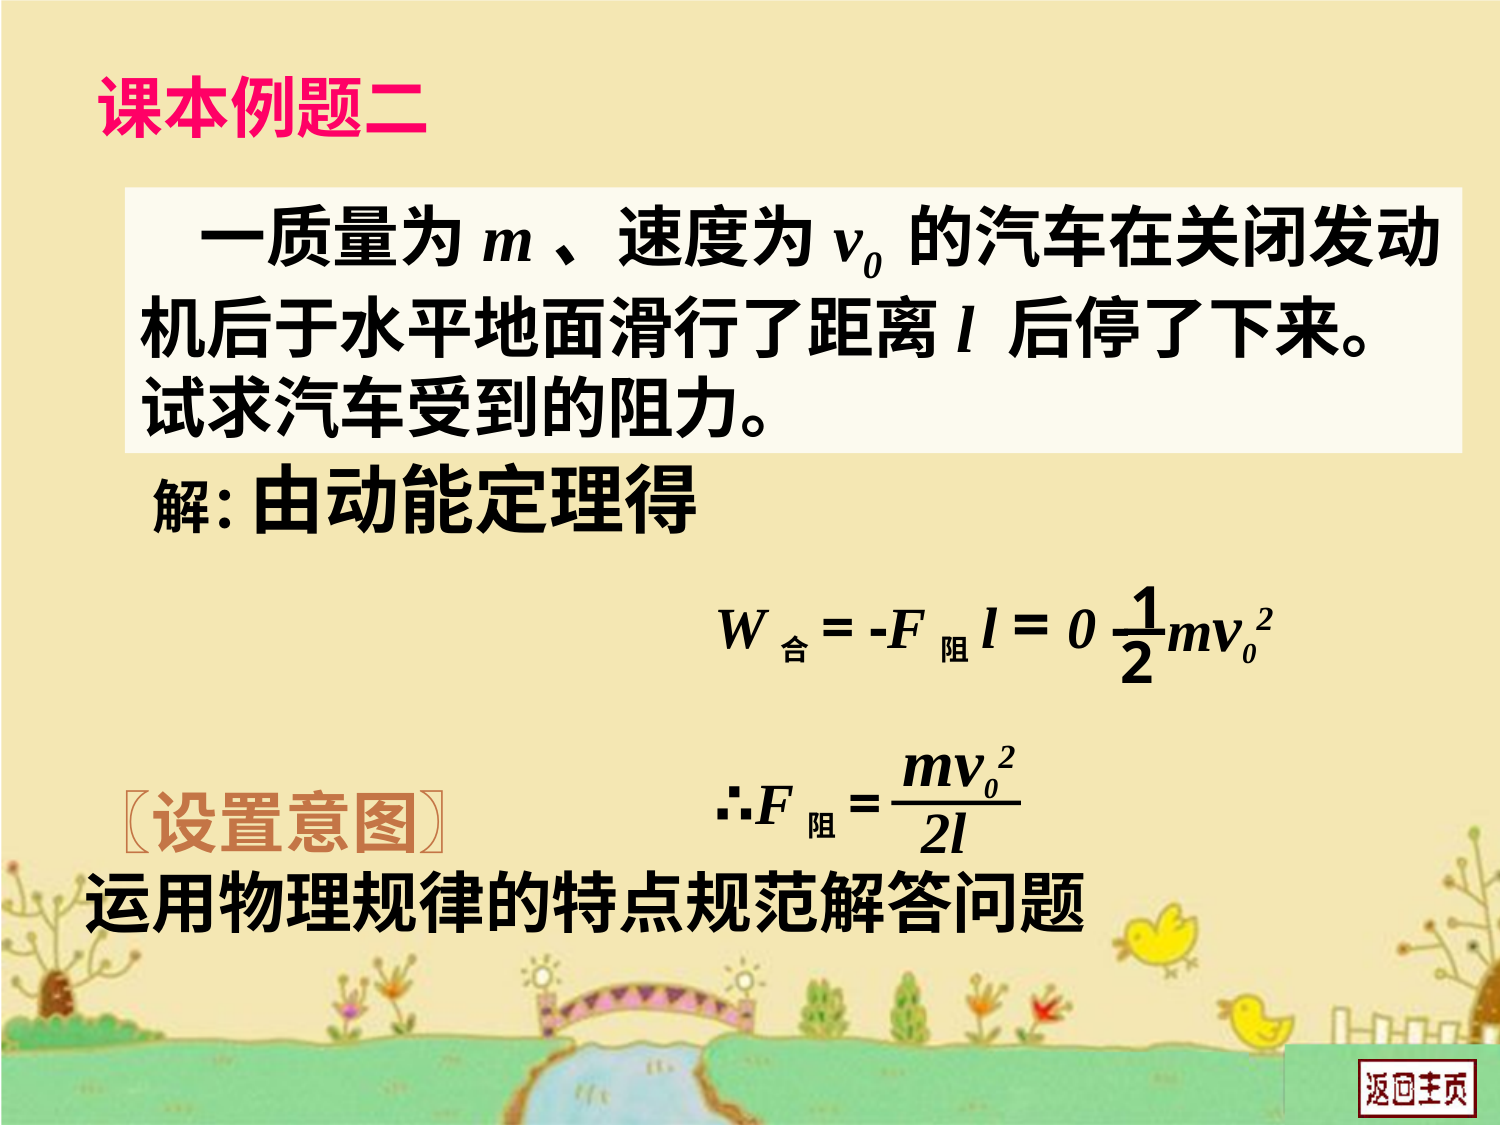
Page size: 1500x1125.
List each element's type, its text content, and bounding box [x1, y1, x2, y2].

text_box 一质量为m、速度为v0 的汽车在关闭发动机后于水平地面滑行了距离l 后停了下来。试求汽车受到的阻力。 [124, 187, 1463, 454]
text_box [699, 561, 1319, 704]
text_box 课本例题二 [81, 58, 638, 154]
text_box 解： [137, 462, 363, 548]
picture [0, 0, 1500, 1125]
text_box 由动能定理得 [234, 445, 797, 551]
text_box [699, 711, 1163, 874]
text_box 〖设置意图〗 运用物理规律的特点规范解答问题 [70, 773, 1442, 949]
